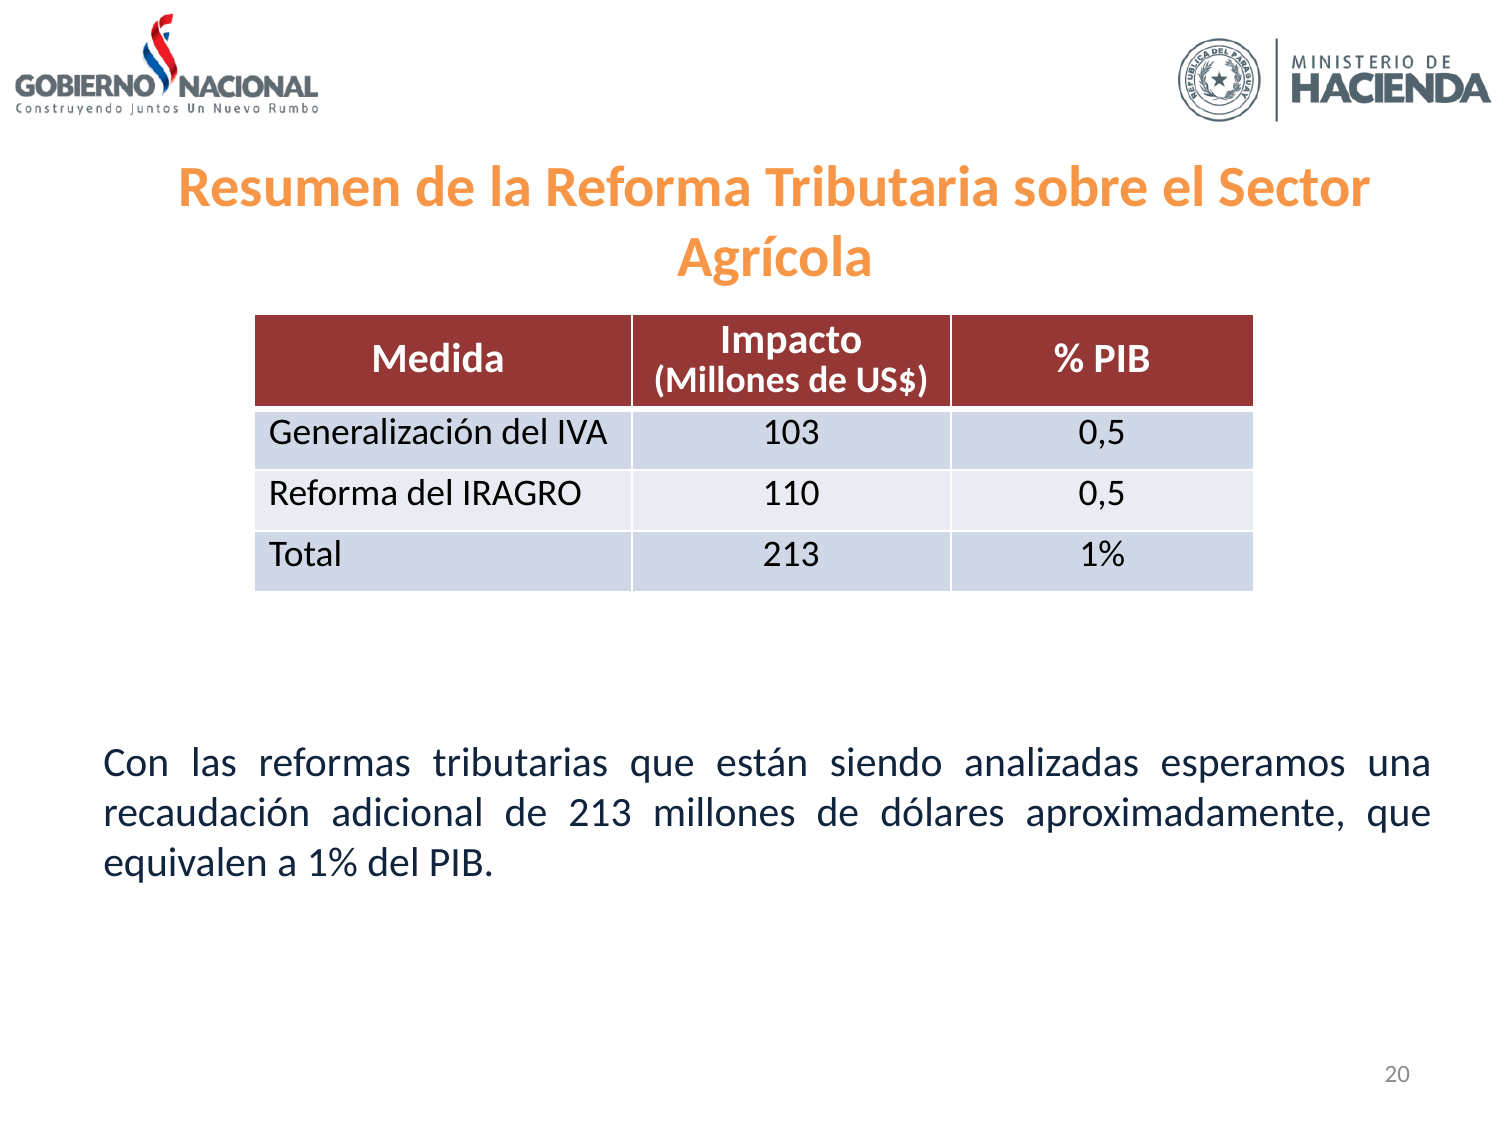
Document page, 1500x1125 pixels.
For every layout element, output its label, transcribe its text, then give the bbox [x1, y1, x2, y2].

table_cell Generalización del IVA [255, 412, 631, 469]
title Resumen de la Reforma Tributaria sobre el Sector Agrícola [100, 160, 1451, 277]
slide_number 20 [1074, 1042, 1425, 1103]
table_cell 0,5 [952, 412, 1253, 469]
picture [5, 7, 328, 125]
table_cell 110 [633, 471, 950, 530]
picture [1173, 33, 1495, 125]
table_header Impacto (Millones de US$) [633, 315, 950, 406]
text_box Con las reformas tributarias que están siendo analizadas esperamos una recaudación adicional de 213 millones de dólares aproximadamente, que equivalen a 1% del PIB. [88, 727, 1447, 893]
table_cell Total [255, 532, 631, 591]
table_header Medida [255, 315, 631, 406]
table_cell 1% [952, 532, 1253, 591]
table_cell Reforma del IRAGRO [255, 471, 631, 530]
table_cell 103 [633, 412, 950, 469]
table_cell 0,5 [952, 471, 1253, 530]
table_cell 213 [633, 532, 950, 591]
table_header % PIB [952, 315, 1253, 406]
